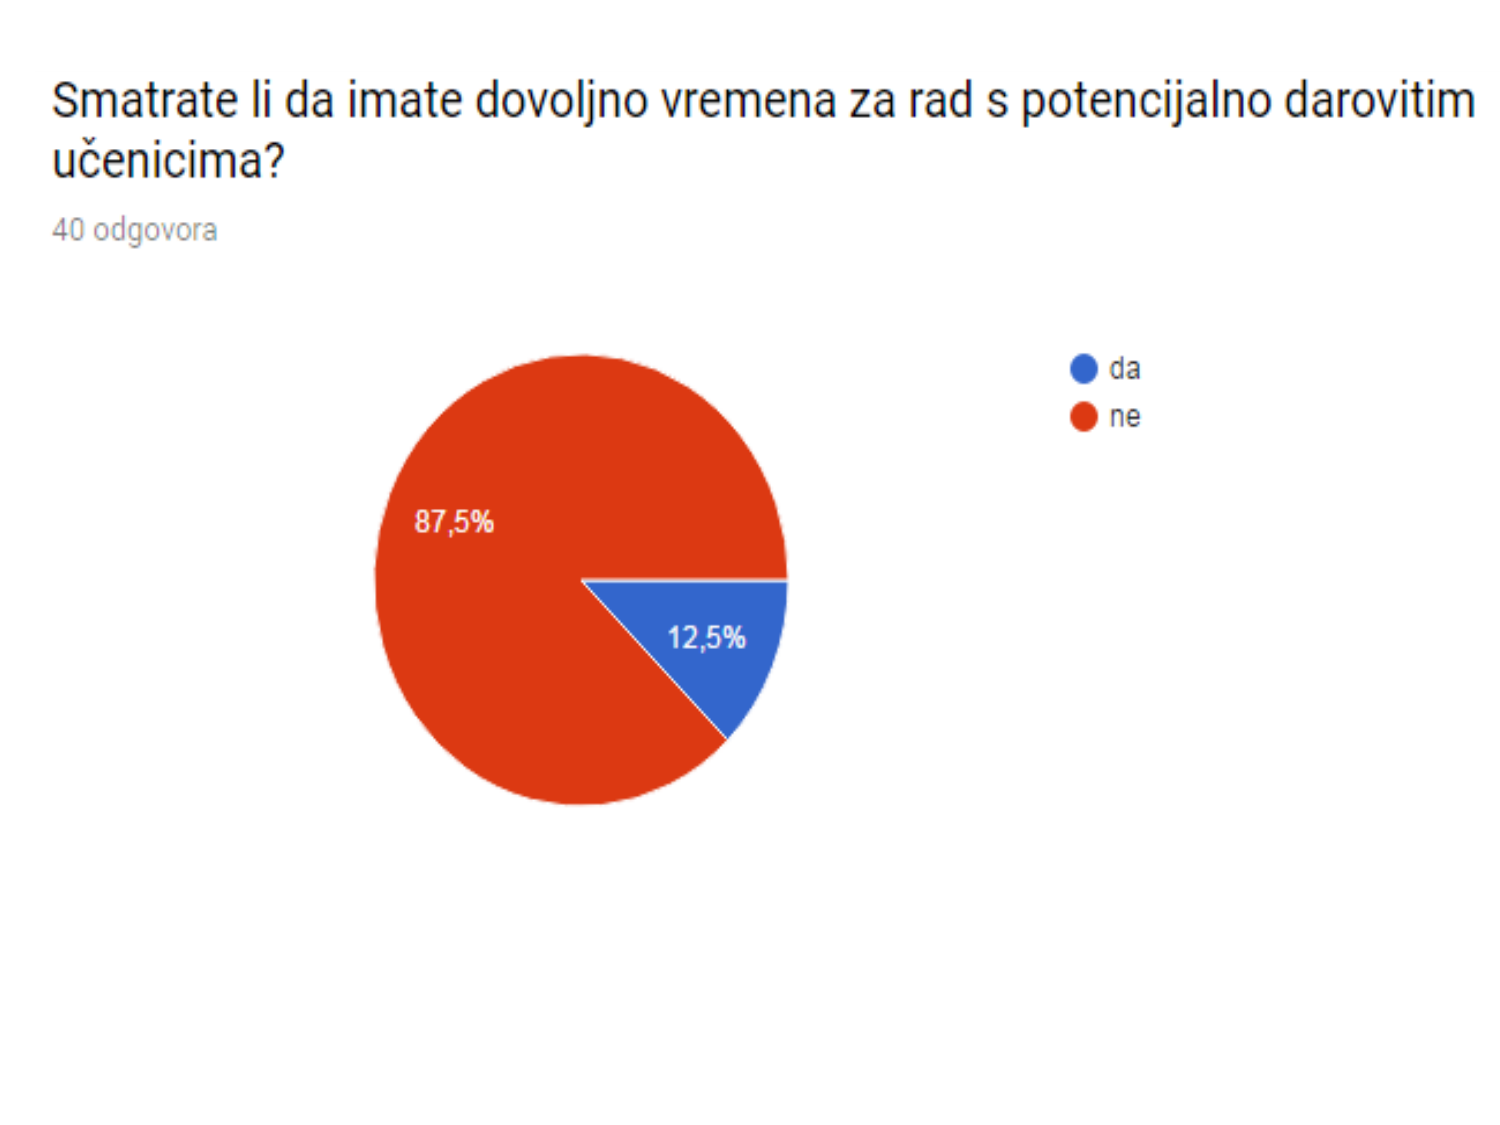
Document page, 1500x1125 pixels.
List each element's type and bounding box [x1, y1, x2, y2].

list [34, 70, 1500, 888]
